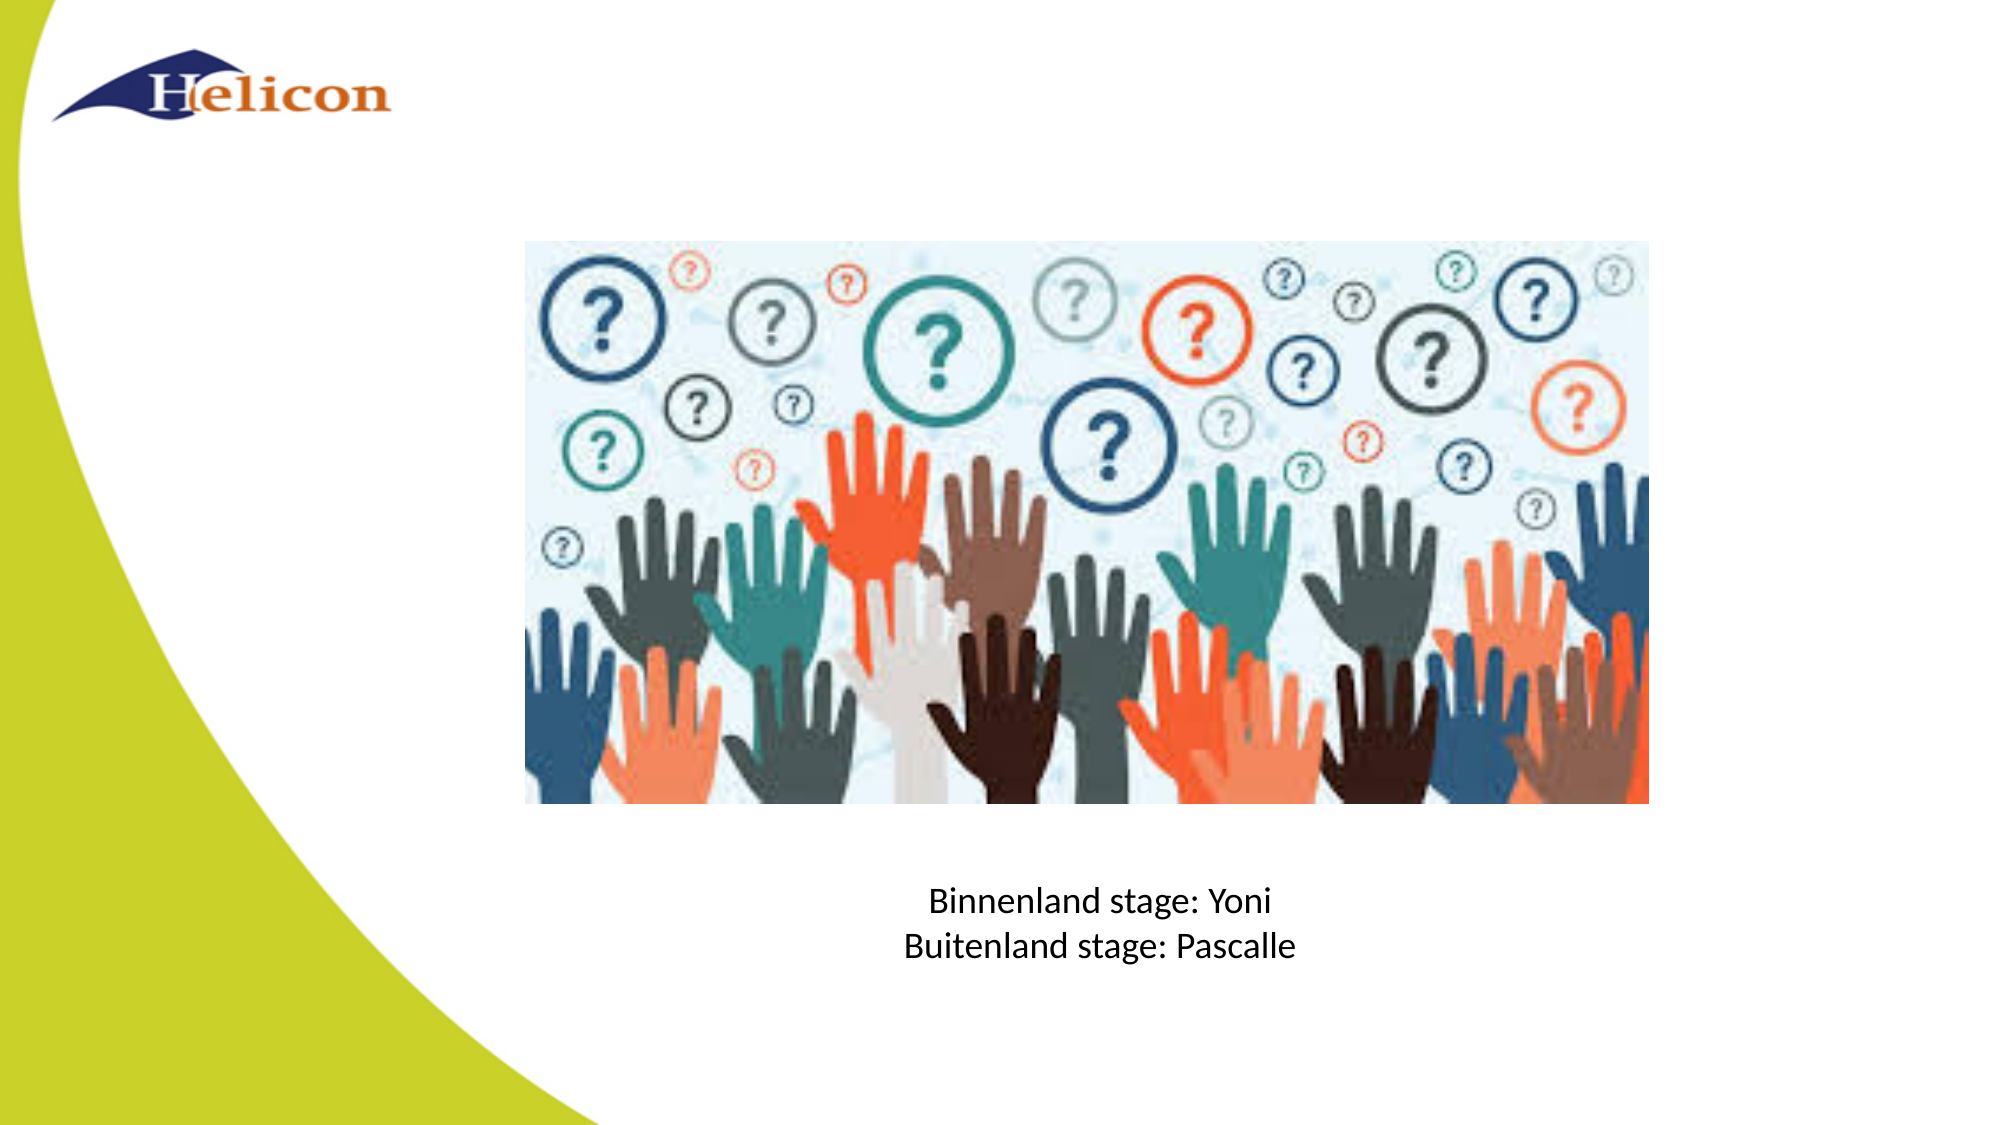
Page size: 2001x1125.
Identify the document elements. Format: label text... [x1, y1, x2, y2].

text_box Binnenland stage: Yoni Buitenland stage: Pascalle [560, 868, 1649, 1019]
picture [0, 0, 2000, 1125]
